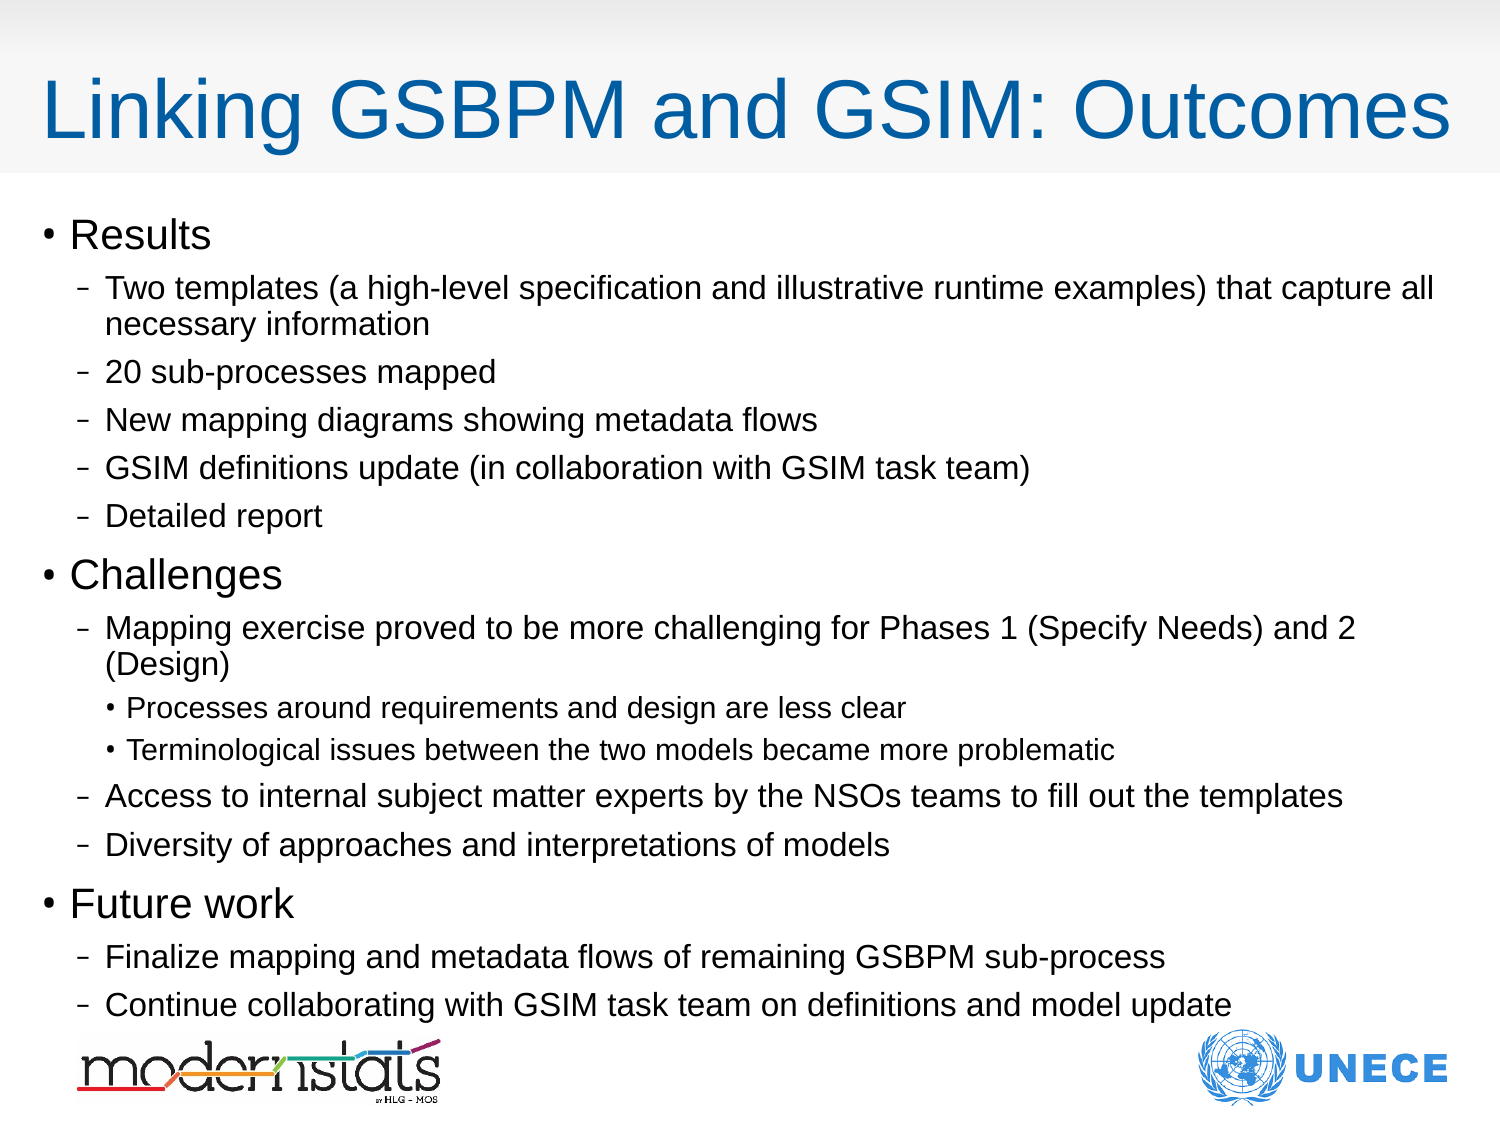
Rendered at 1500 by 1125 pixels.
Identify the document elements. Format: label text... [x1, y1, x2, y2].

list Results Two templates (a high-level specification and illustrative runtime examples) that capture all necessary information 20 sub-processes mapped New mapping diagrams showing metadata flows GSIM definitions update (in collaboration with GSIM task team) Detailed report Challenges Mapping exercise proved to be more challenging for Phases 1 (Specify Needs) and 2 (Design) Processes around requirements and design are less clear Terminological issues between the two models became more problematic Access to internal subject matter experts by the NSOs teams to fill out the templates Diversity of approaches and interpretations of models Future work Finalize mapping and metadata flows of remaining GSBPM sub-process Continue collaborating with GSIM task team on definitions and model update [41, 212, 1459, 1030]
picture [76, 1034, 441, 1106]
title Linking GSBPM and GSIM: Outcomes [41, 33, 1459, 157]
picture [1198, 1030, 1447, 1106]
